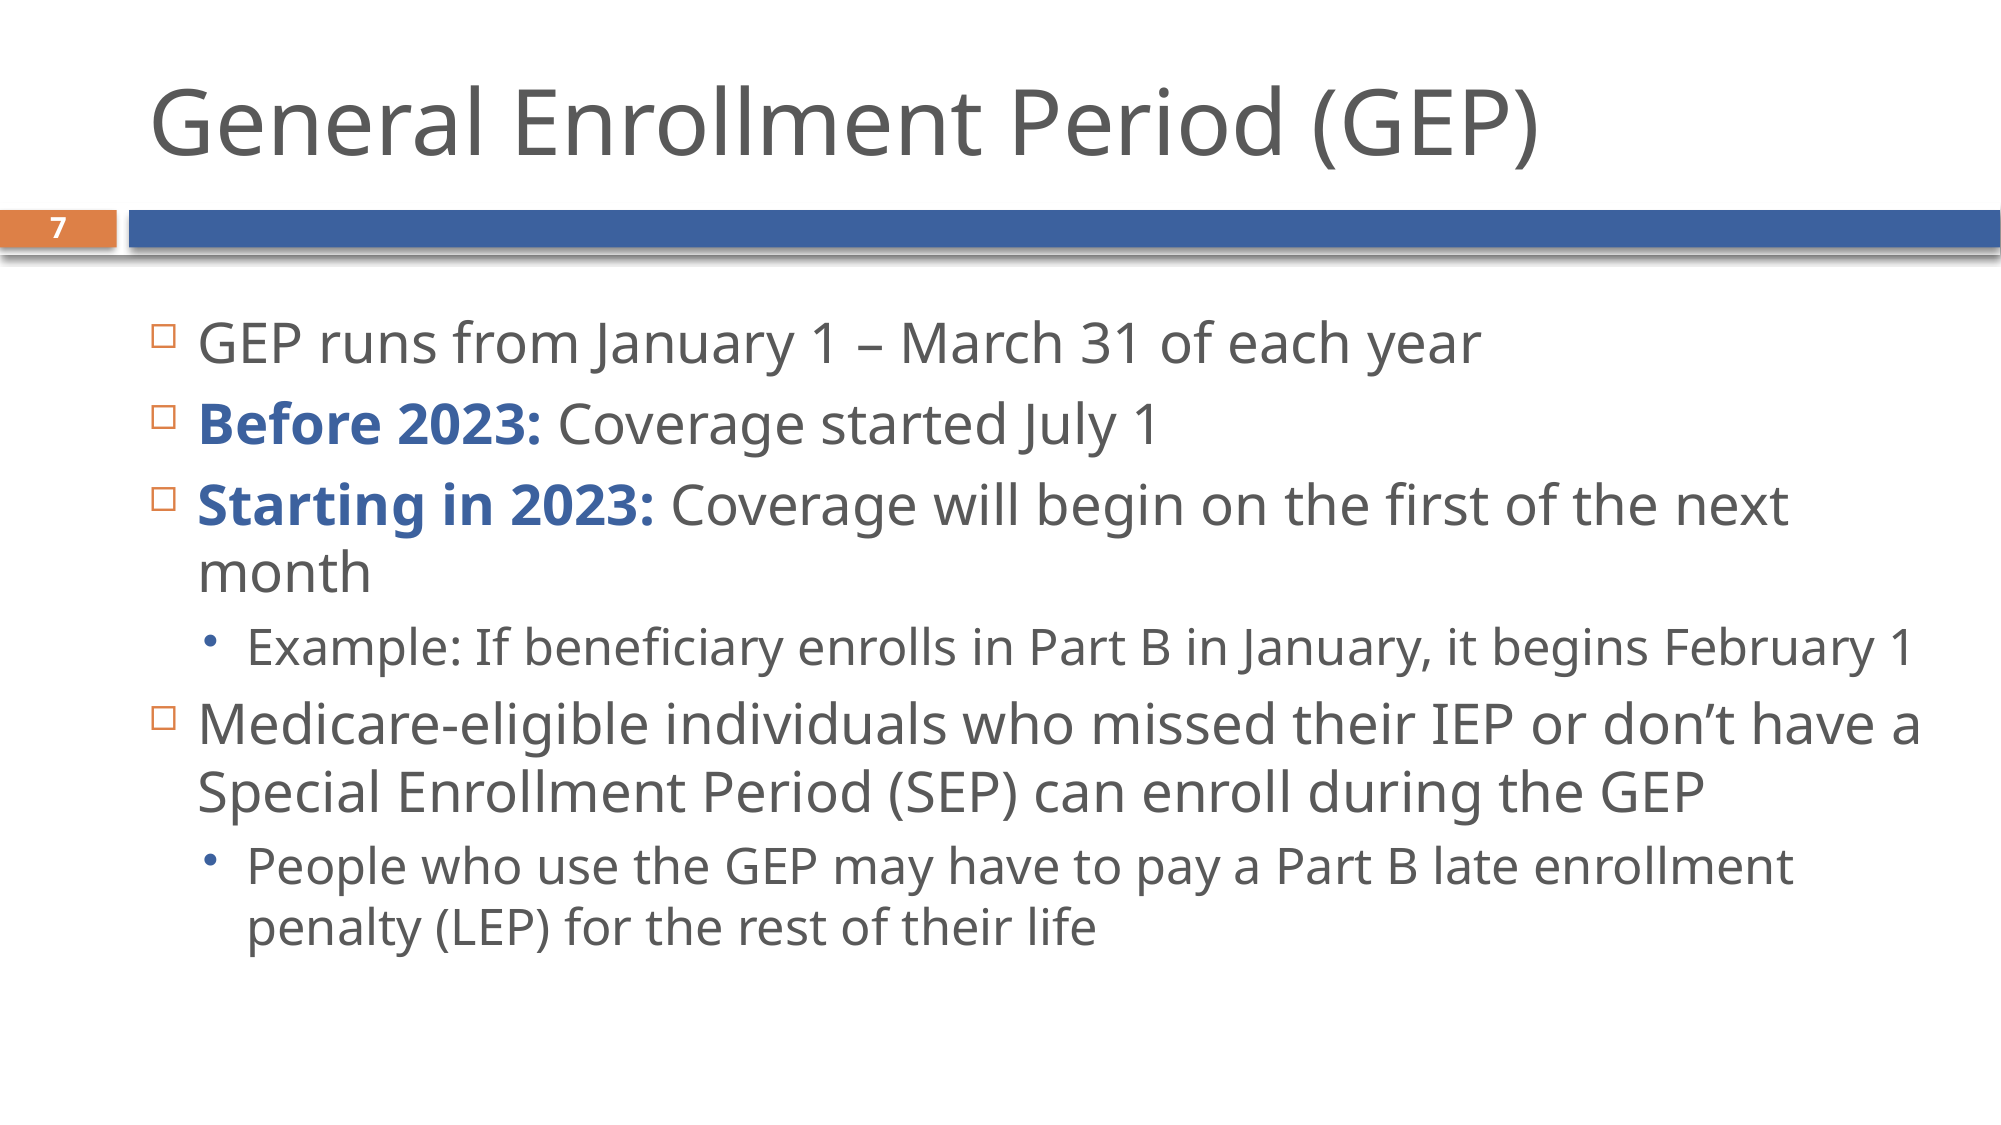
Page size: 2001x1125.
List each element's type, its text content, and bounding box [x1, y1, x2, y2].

list GEP runs from January 1 – March 31 of each year Before 2023: Coverage started July 1 Starting in 2023: Coverage will begin on the first of the next month Example: If beneficiary enrolls in Part B in January, it begins February 1 Medicare-eligible individuals who missed their IEP or don’t have a Special Enrollment Period (SEP) can enroll during the GEP People who use the GEP may have to pay a Part B late enrollment penalty (LEP) for the rest of their life [133, 299, 1942, 1052]
slide_number 7 [0, 208, 117, 249]
title General Enrollment Period (GEP) [133, 37, 1918, 200]
